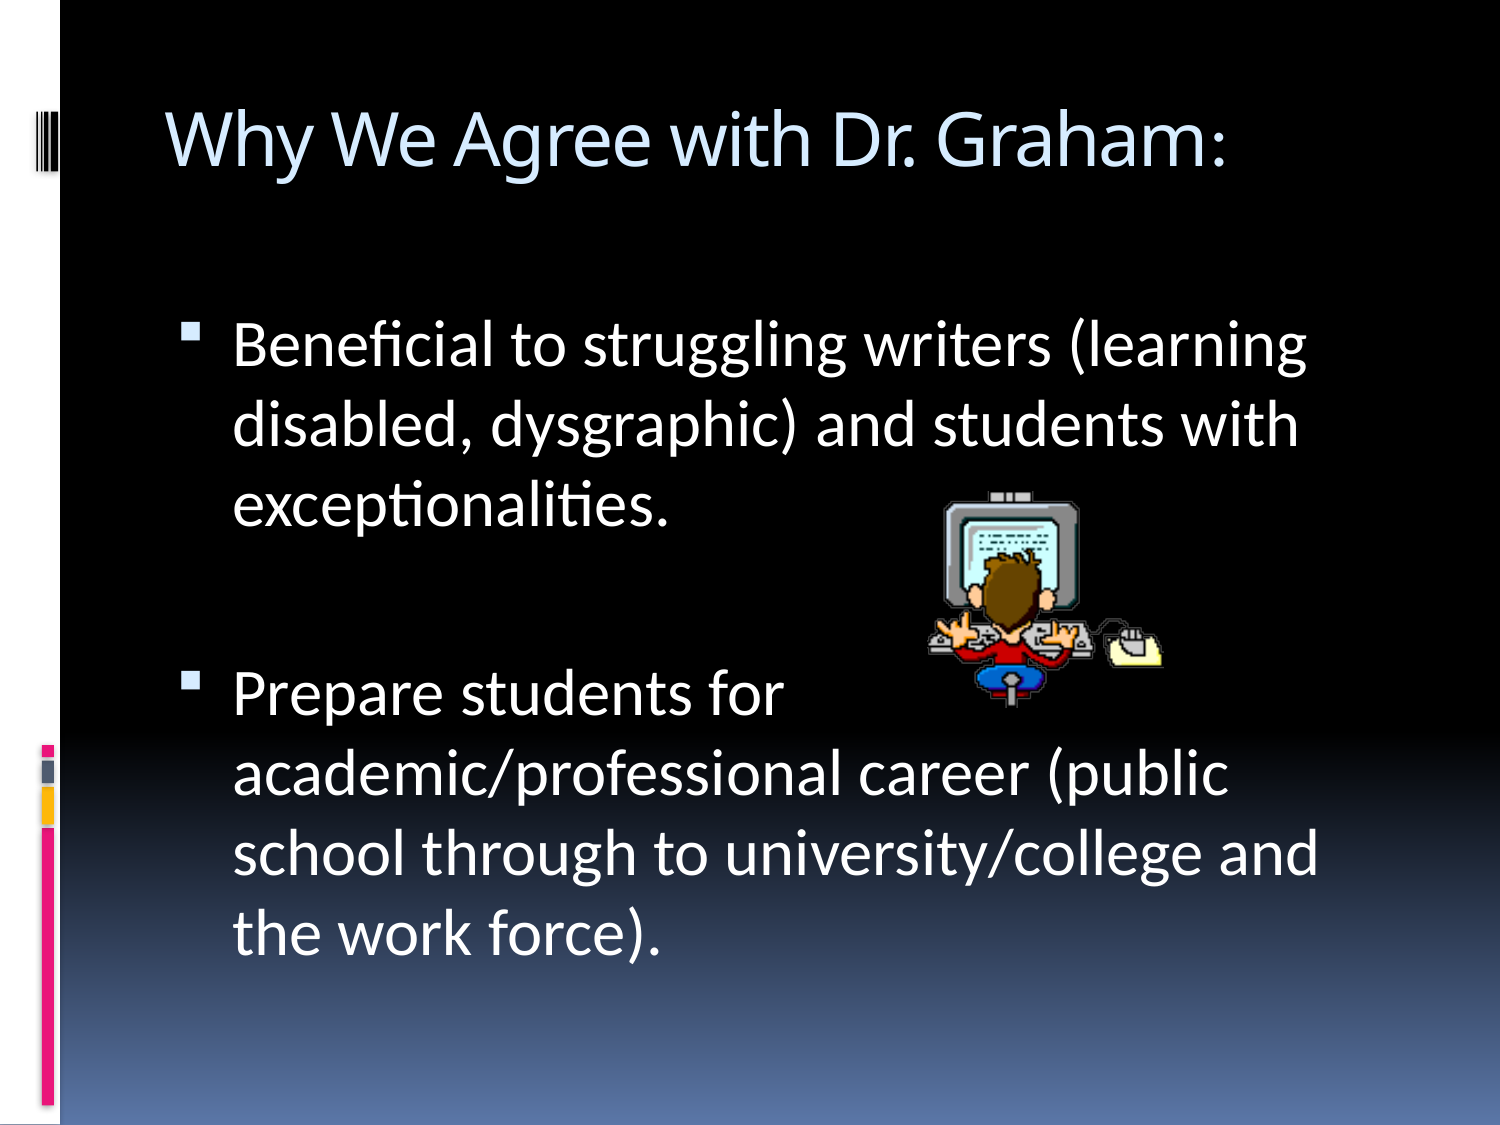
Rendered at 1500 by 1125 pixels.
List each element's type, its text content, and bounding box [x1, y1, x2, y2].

picture [926, 491, 1164, 709]
title Why We Agree with Dr. Graham: [150, 83, 1425, 291]
list Beneficial to struggling writers (learning disabled, dysgraphic) and students with exceptionalities. Prepare students for academic/professional career (public school through to university/college and the work force). [150, 292, 1425, 1043]
